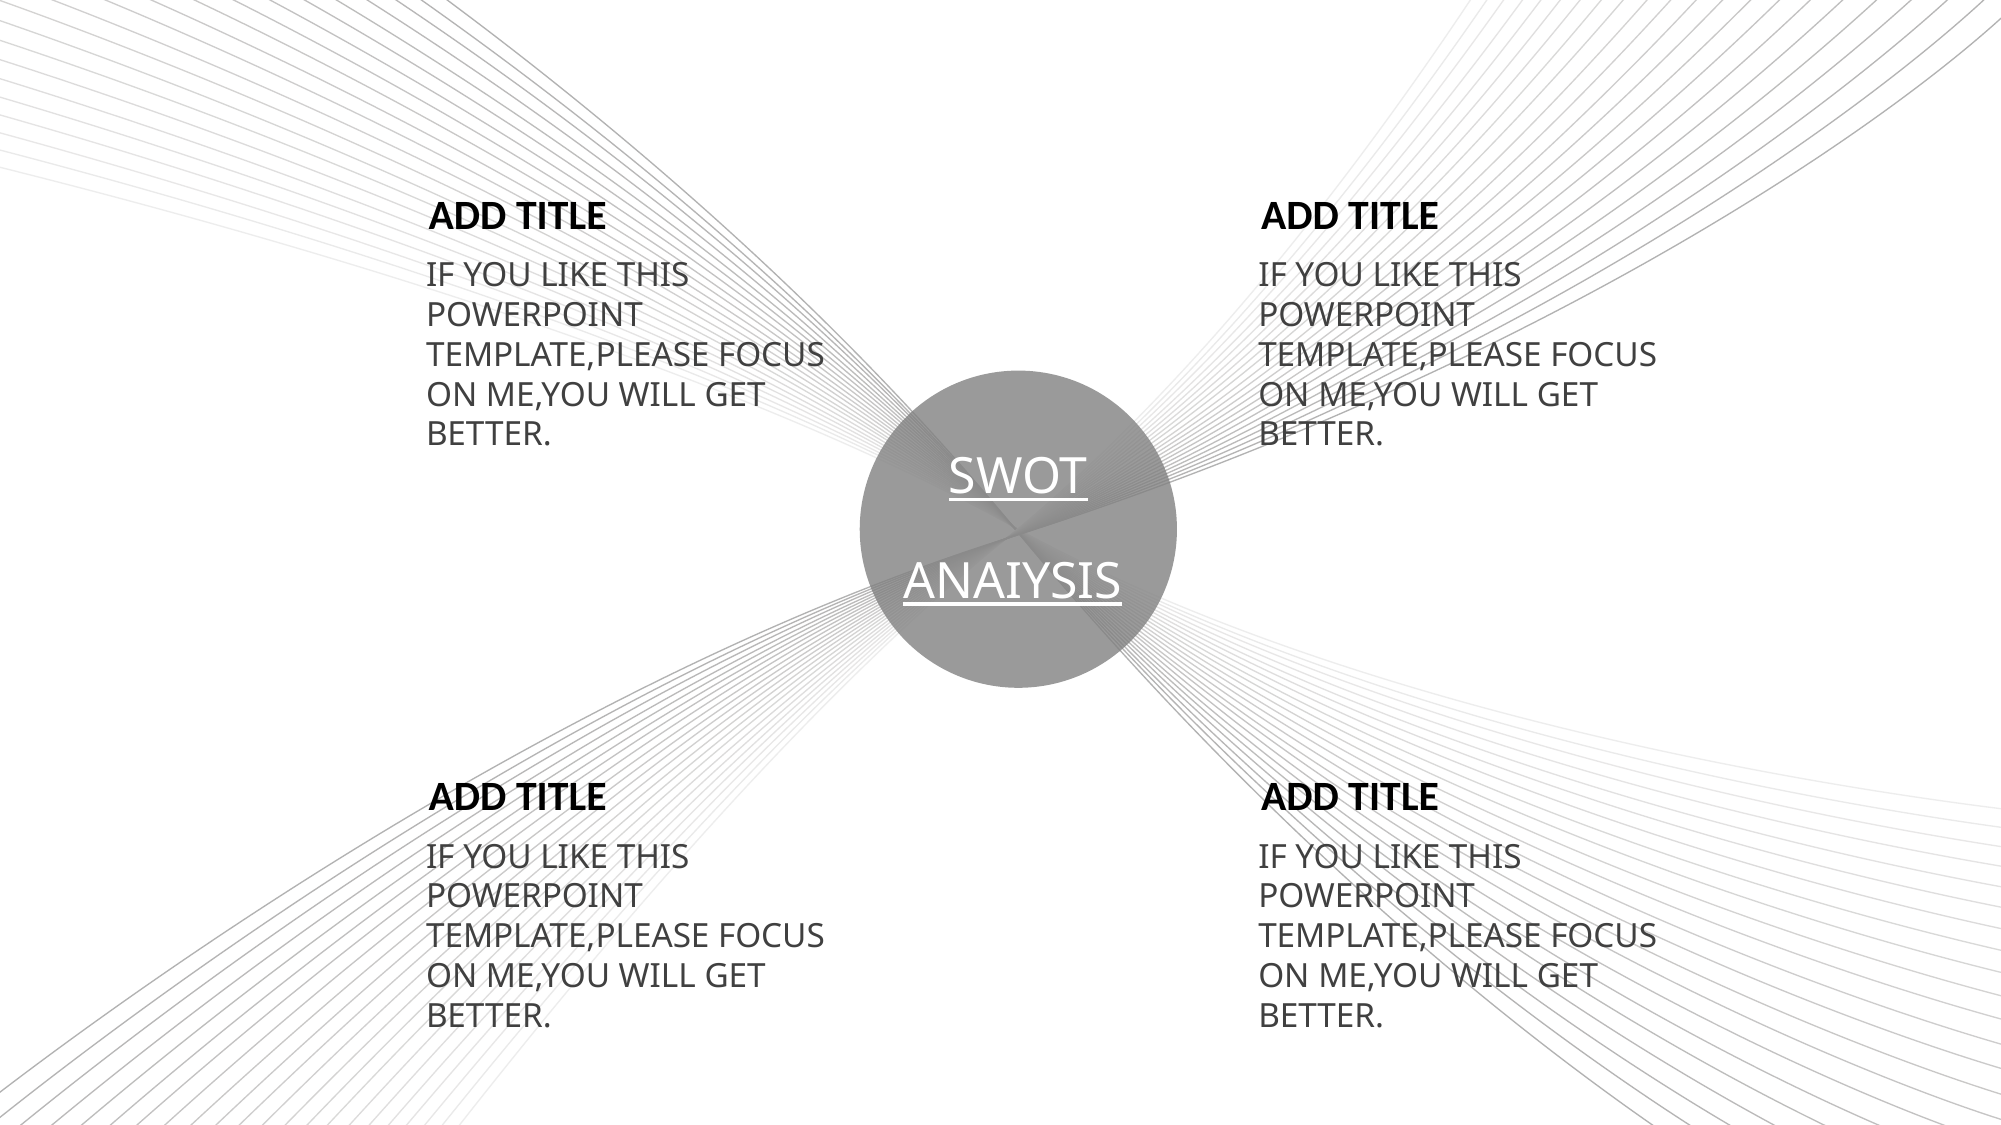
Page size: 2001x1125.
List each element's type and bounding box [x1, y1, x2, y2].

picture [0, 0, 2000, 1125]
text_box [411, 761, 878, 964]
text_box [411, 179, 878, 382]
text_box [1243, 761, 1710, 964]
text_box [1243, 179, 1710, 382]
